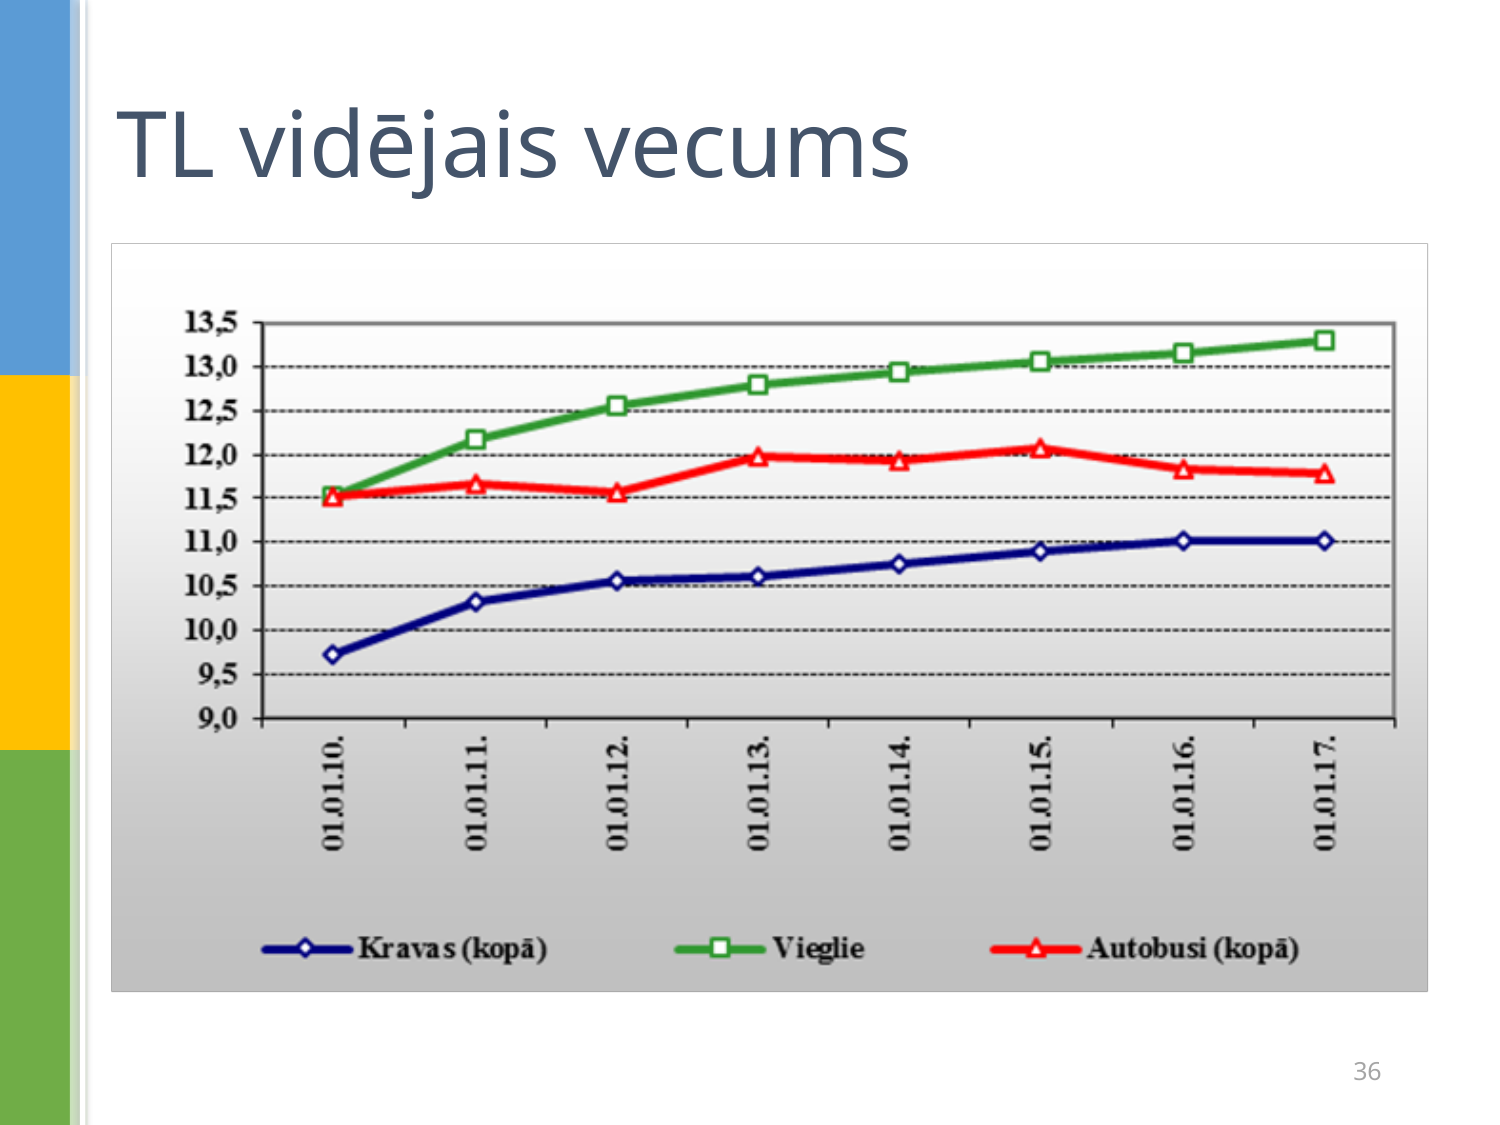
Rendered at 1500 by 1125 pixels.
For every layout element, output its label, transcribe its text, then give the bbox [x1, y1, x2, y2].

slide_number 36 [993, 1042, 1397, 1103]
picture [107, 238, 1431, 995]
title TL vidējais vecums [101, 32, 1396, 240]
